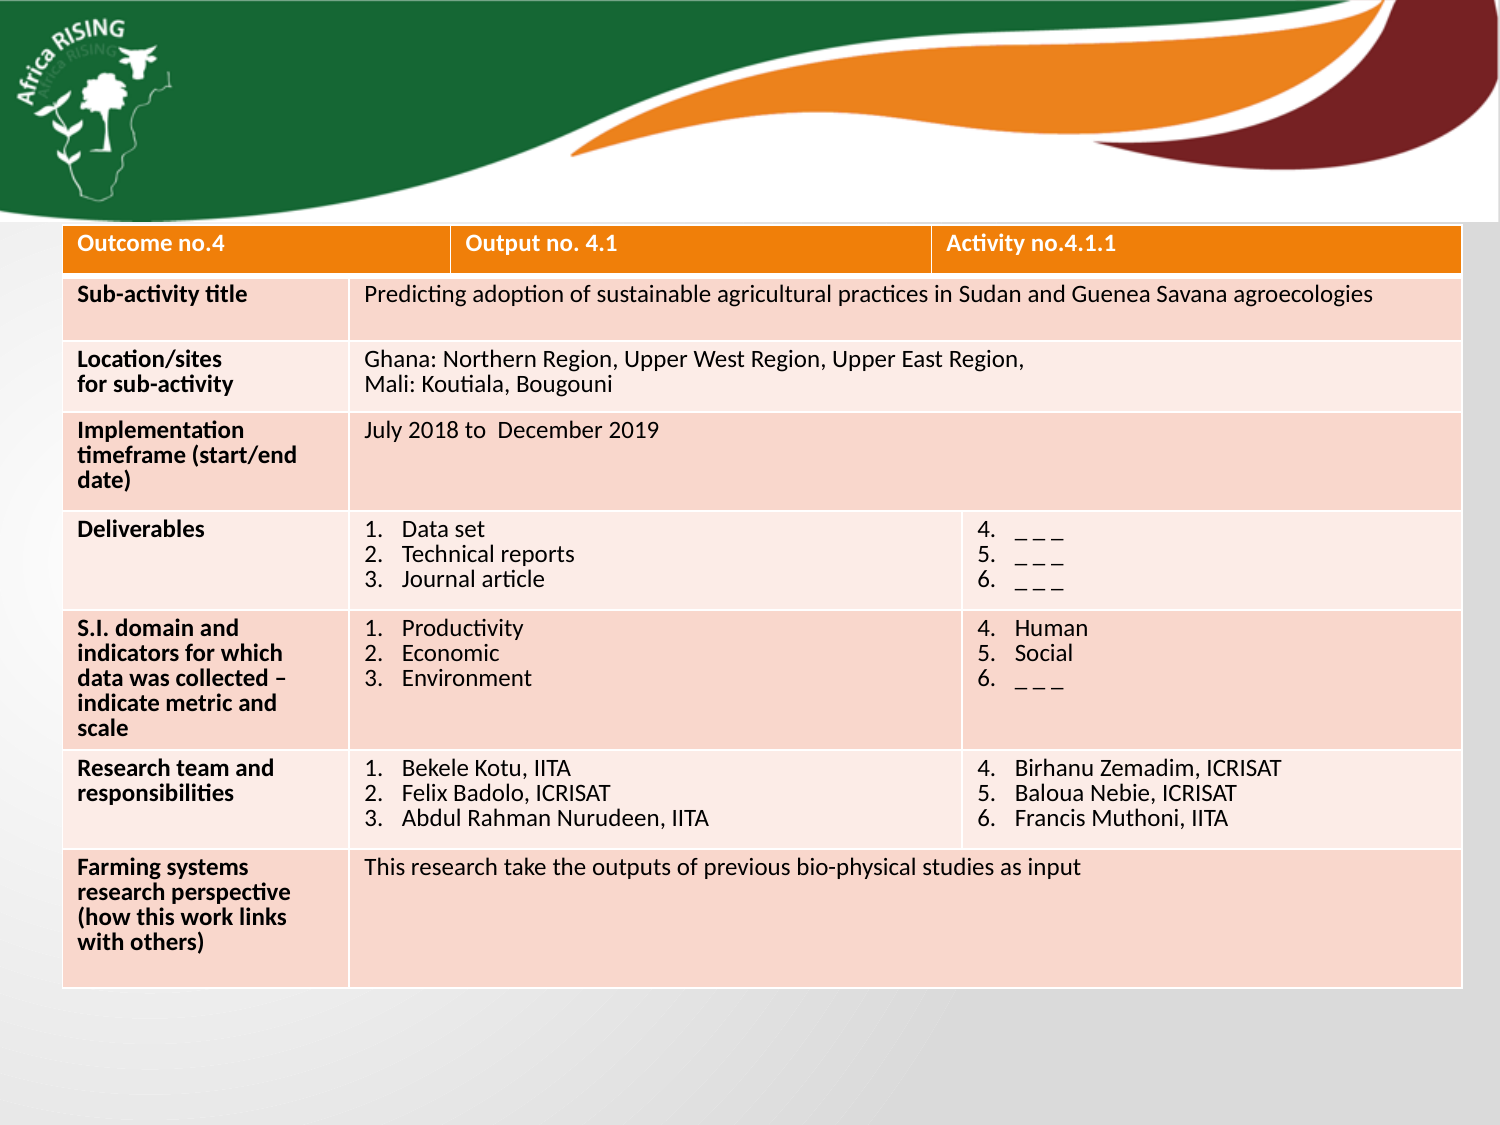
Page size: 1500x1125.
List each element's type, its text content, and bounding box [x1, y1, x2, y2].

table_cell _ _ _ _ _ _ _ _ _ [963, 512, 1461, 609]
table_cell Productivity Economic Environment [350, 611, 961, 749]
table_cell Research team and responsibilities [63, 751, 348, 848]
table_cell Ghana: Northern Region, Upper West Region, Upper East Region, Mali: Koutiala, Bougouni [350, 342, 1461, 411]
table_cell Location/sites for sub-activity [63, 342, 348, 411]
table_cell Farming systems research perspective (how this work links with others) [63, 850, 348, 987]
table_cell S.I. domain and indicators for which data was collected – indicate metric and scale [63, 611, 348, 749]
table_cell Bekele Kotu, IITA Felix Badolo, ICRISAT Abdul Rahman Nurudeen, IITA [350, 751, 961, 848]
table_cell Deliverables [63, 512, 348, 609]
table_cell Implementation timeframe (start/end date) [63, 413, 348, 510]
table_cell This research take the outputs of previous bio-physical studies as input [350, 850, 1461, 987]
table_cell July 2018 to December 2019 [350, 413, 1461, 510]
table_cell Sub-activity title [63, 279, 348, 340]
table_cell Data set Technical reports Journal article [350, 512, 961, 609]
table_header Output no. 4.1 [451, 226, 931, 273]
table_cell Birhanu Zemadim, ICRISAT Baloua Nebie, ICRISAT Francis Muthoni, IITA [963, 751, 1461, 848]
table_cell Predicting adoption of sustainable agricultural practices in Sudan and Guenea Savana agroecologies [350, 279, 1461, 340]
table_header Outcome no.4 [63, 226, 450, 273]
table_header Activity no.4.1.1 [932, 226, 1461, 273]
picture [0, 0, 1499, 222]
table_cell Human Social _ _ _ [963, 611, 1461, 749]
